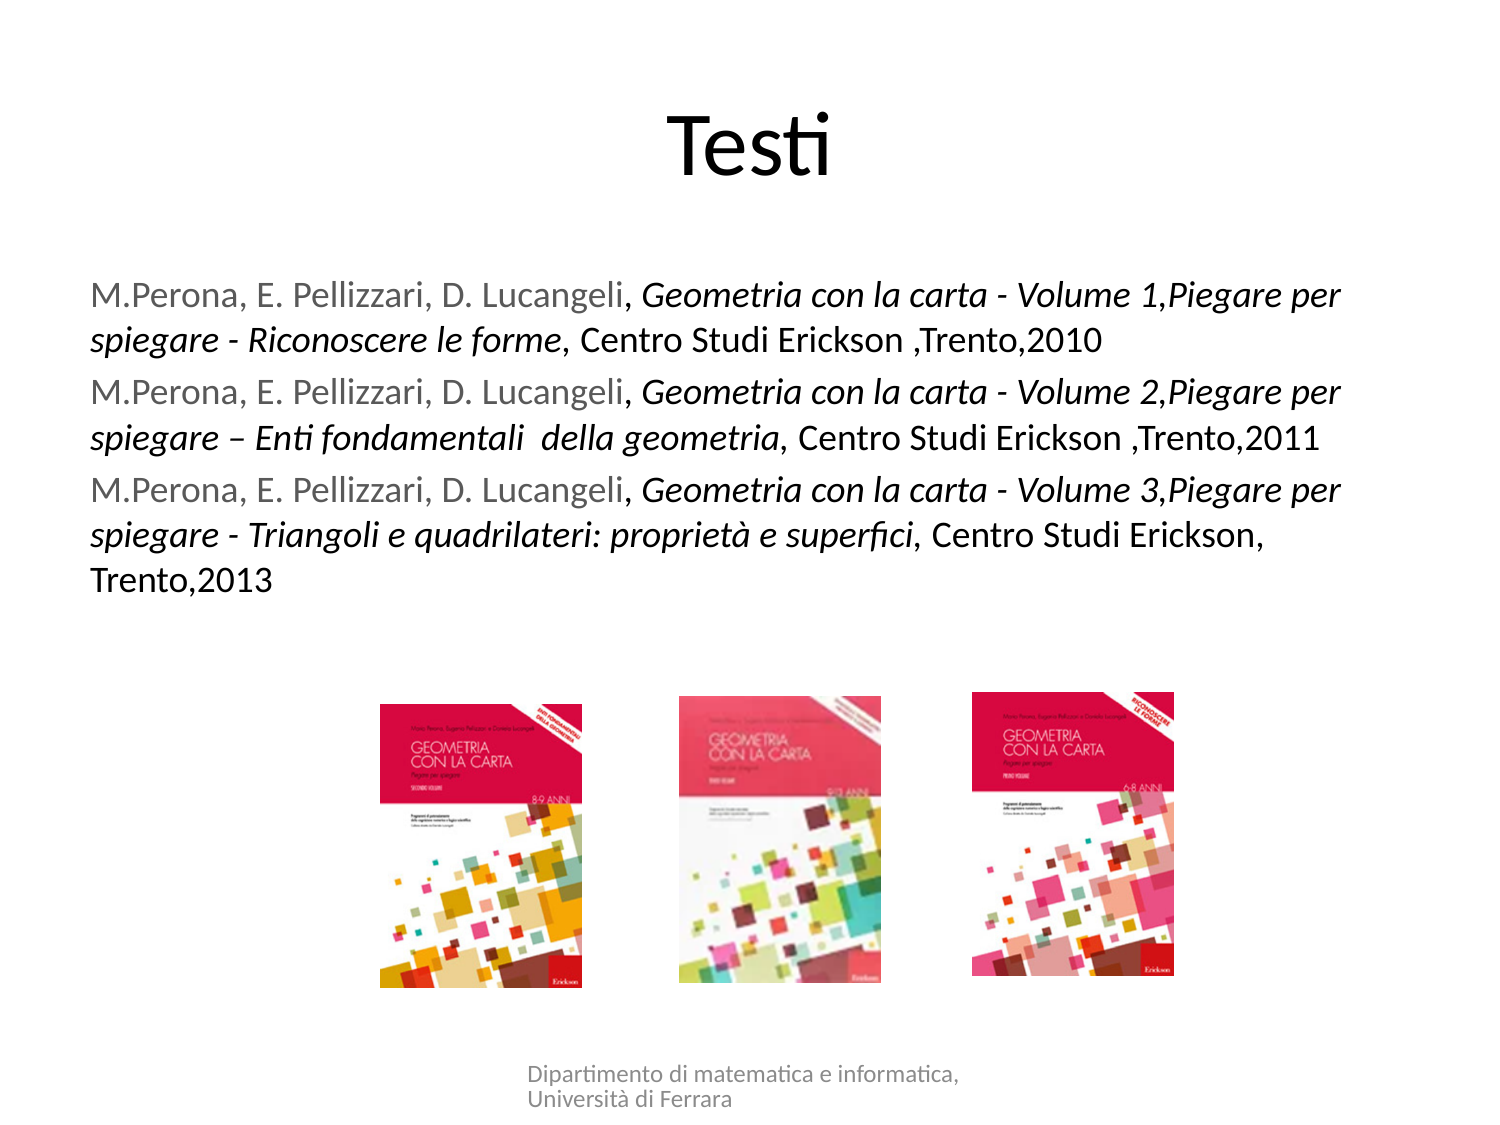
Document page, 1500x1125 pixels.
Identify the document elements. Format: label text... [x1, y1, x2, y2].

picture [379, 703, 583, 988]
title Testi [75, 45, 1425, 233]
list M.Perona, E. Pellizzari, D. Lucangeli, Geometria con la carta - Volume 1,Piegare per spiegare - Riconoscere le forme, Centro Studi Erickson ,Trento,2010 M.Perona, E. Pellizzari, D. Lucangeli, Geometria con la carta - Volume 2,Piegare per spiegare – Enti fondamentali della geometria, Centro Studi Erickson ,Trento,2011 M.Perona, E. Pellizzari, D. Lucangeli, Geometria con la carta - Volume 3,Piegare per spiegare - Triangoli e quadrilateri: proprietà e superfici, Centro Studi Erickson, Trento,2013 [75, 262, 1425, 1005]
picture [971, 692, 1175, 977]
picture [678, 696, 881, 984]
footer Dipartimento di matematica e informatica, Università di Ferrara [512, 1042, 988, 1103]
